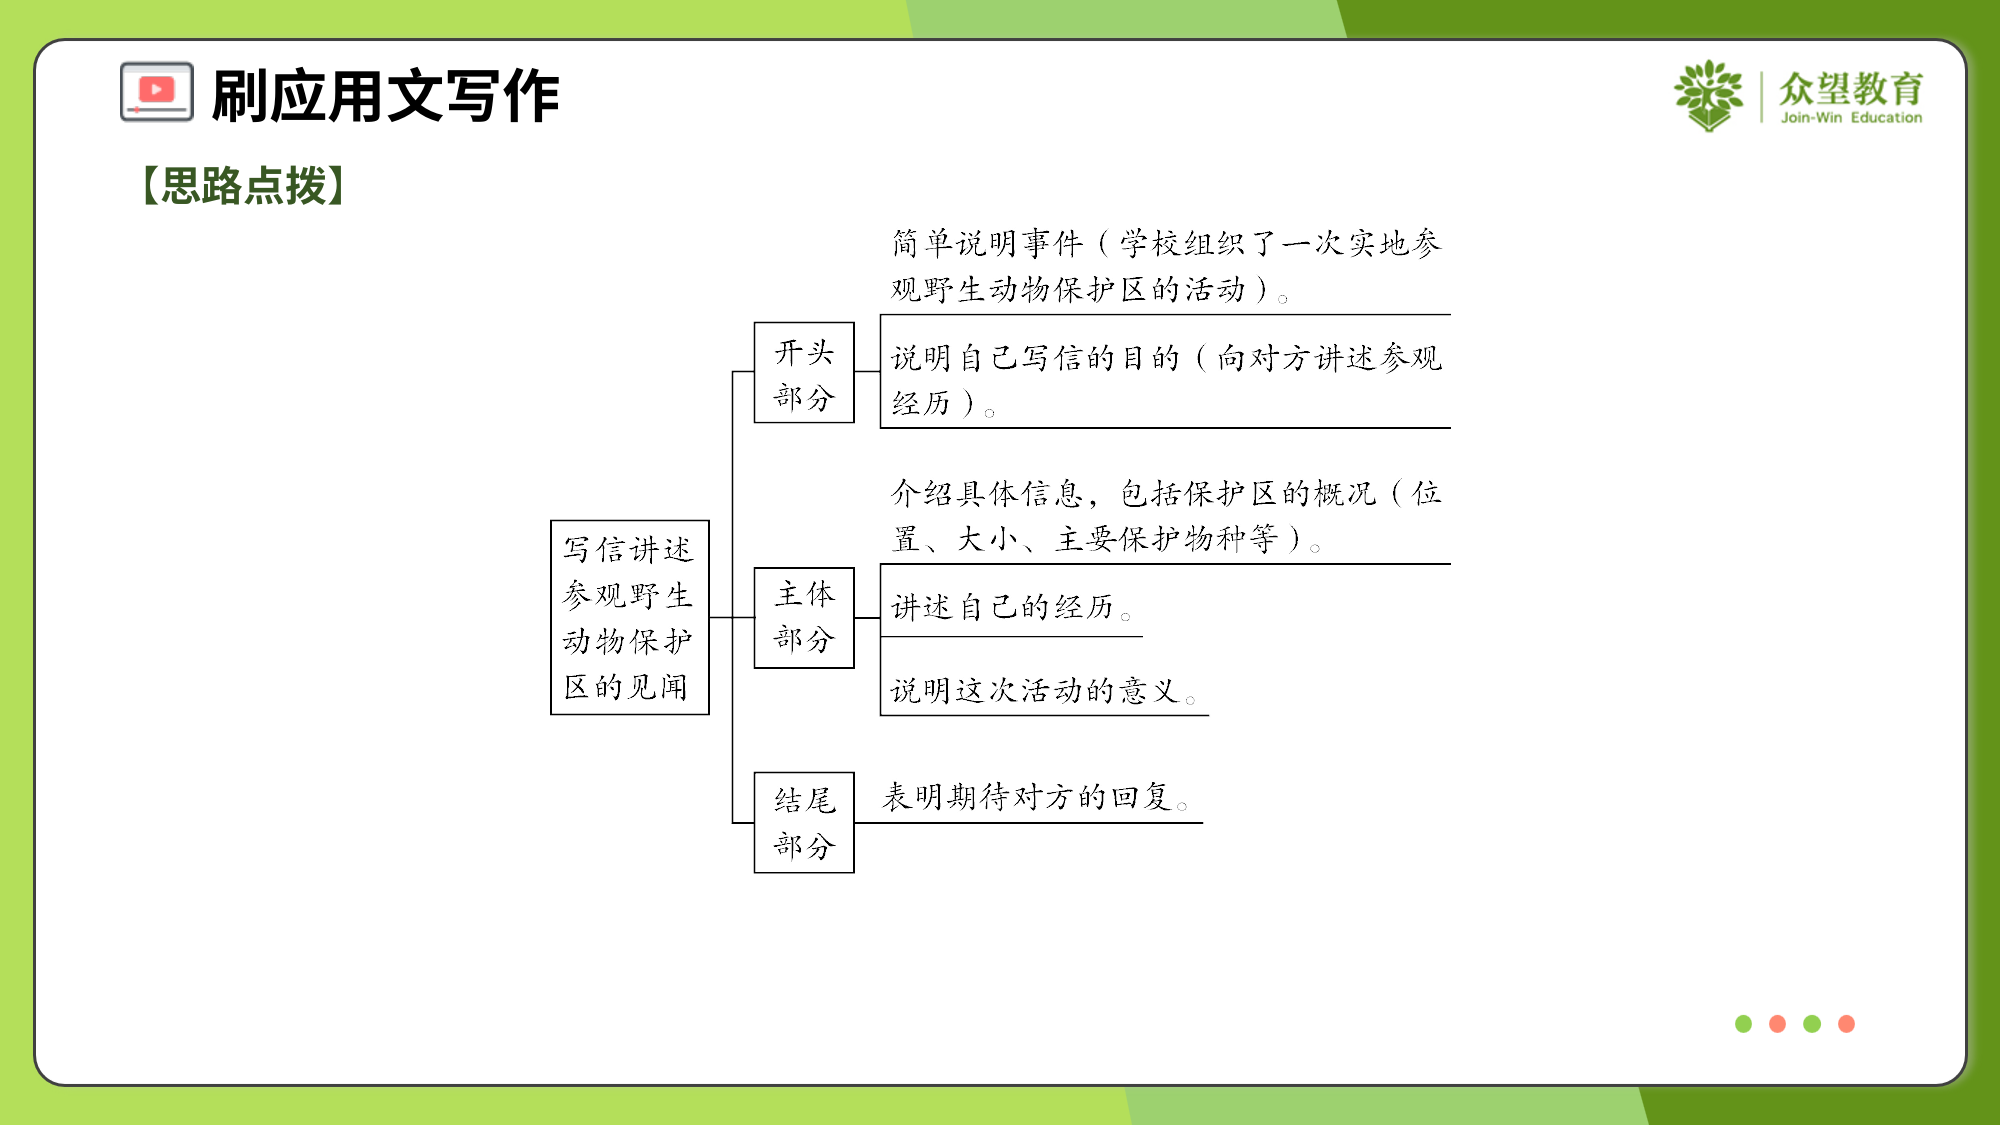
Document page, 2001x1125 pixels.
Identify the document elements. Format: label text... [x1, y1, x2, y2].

picture [0, 0, 2000, 1125]
text_box 【思路点拨】 [118, 147, 1883, 206]
